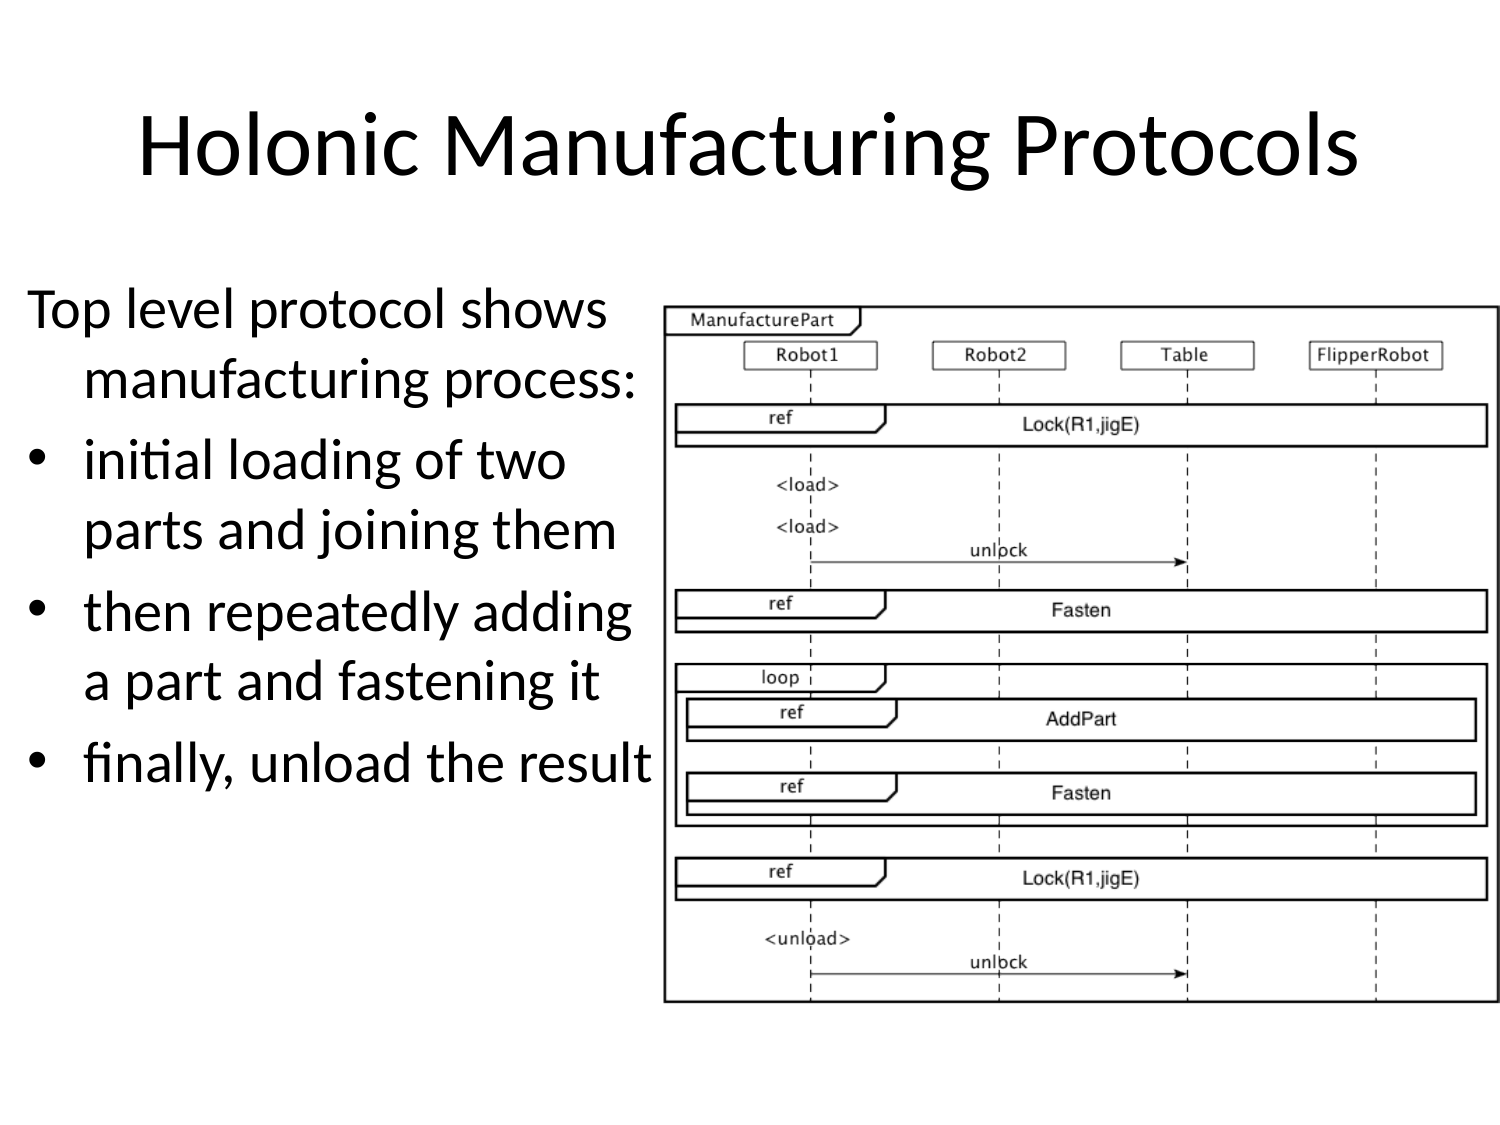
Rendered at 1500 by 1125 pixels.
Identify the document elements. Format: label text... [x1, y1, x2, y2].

picture [662, 303, 1500, 1006]
title Holonic Manufacturing Protocols [75, 45, 1425, 233]
list Top level protocol shows manufacturing process: initial loading of two parts and joining them then repeatedly adding a part and fastening it finally, unload the result [12, 262, 675, 1005]
